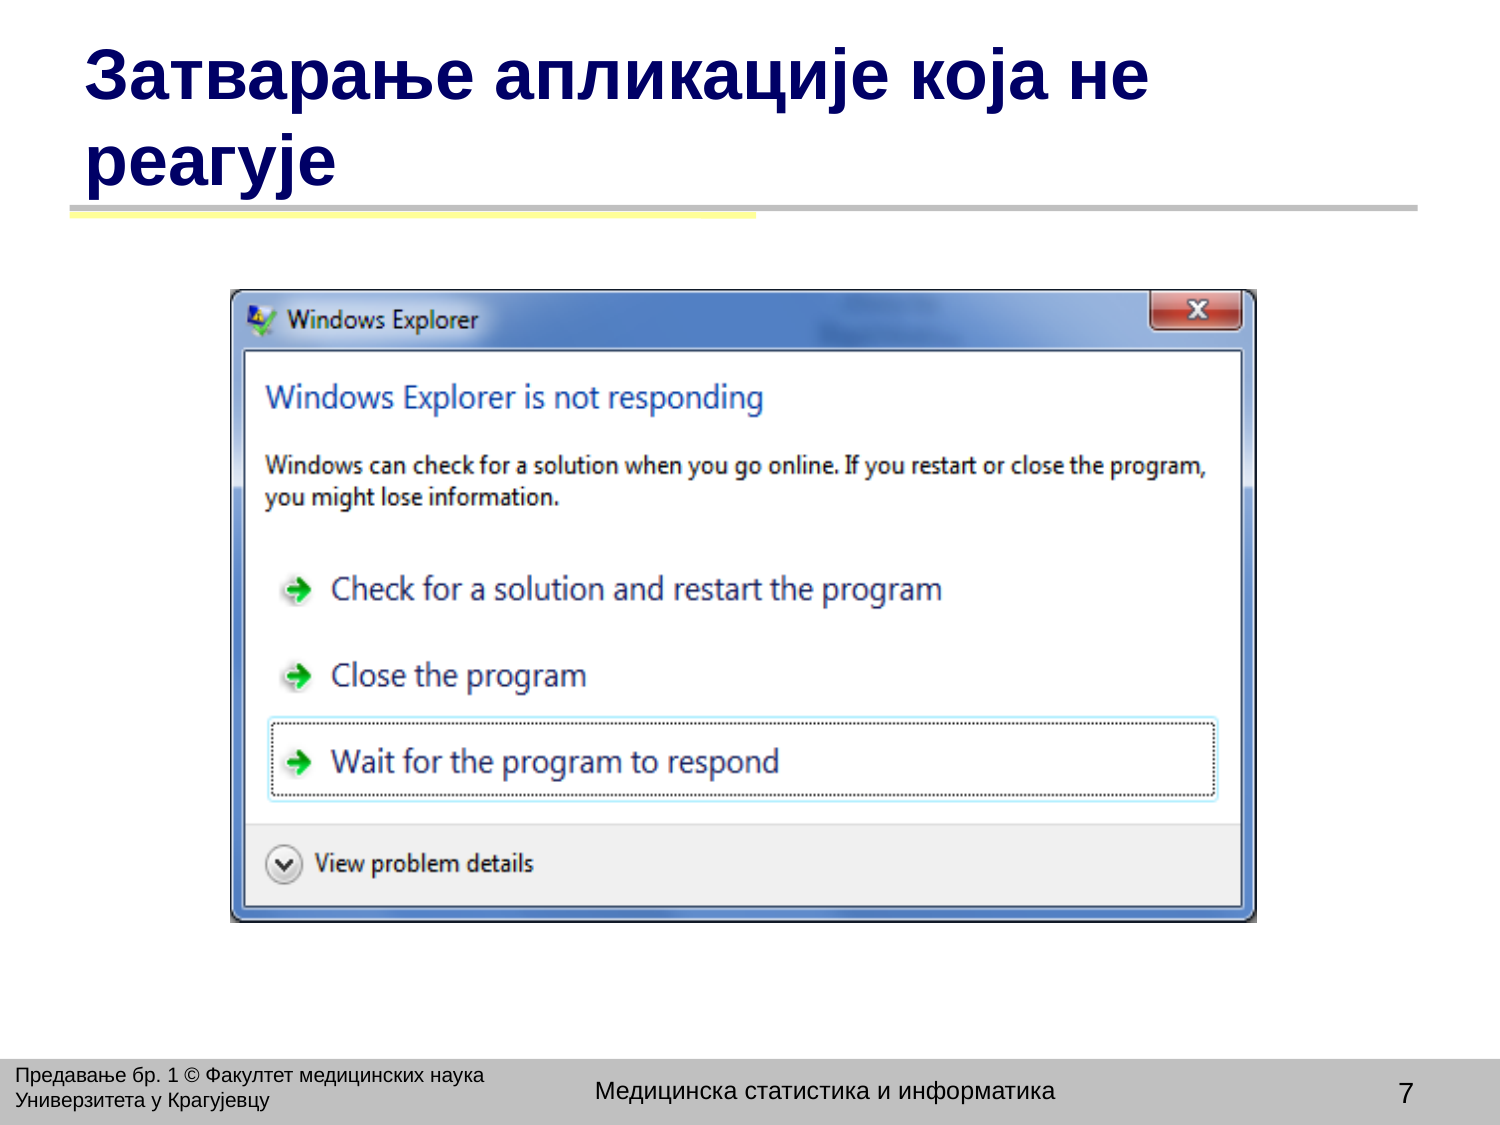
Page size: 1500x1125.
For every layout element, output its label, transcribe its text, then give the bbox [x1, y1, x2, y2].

picture [230, 289, 1257, 923]
slide_number Предавање бр. 1 © Факултет медицинских наука Универзитета у Крагујевцу [0, 1053, 624, 1108]
title Затварање апликације која не реагује [69, 19, 1426, 208]
slide_number 7 [1161, 1066, 1430, 1125]
footer Медицинска статистика и информатика [512, 1066, 1140, 1125]
